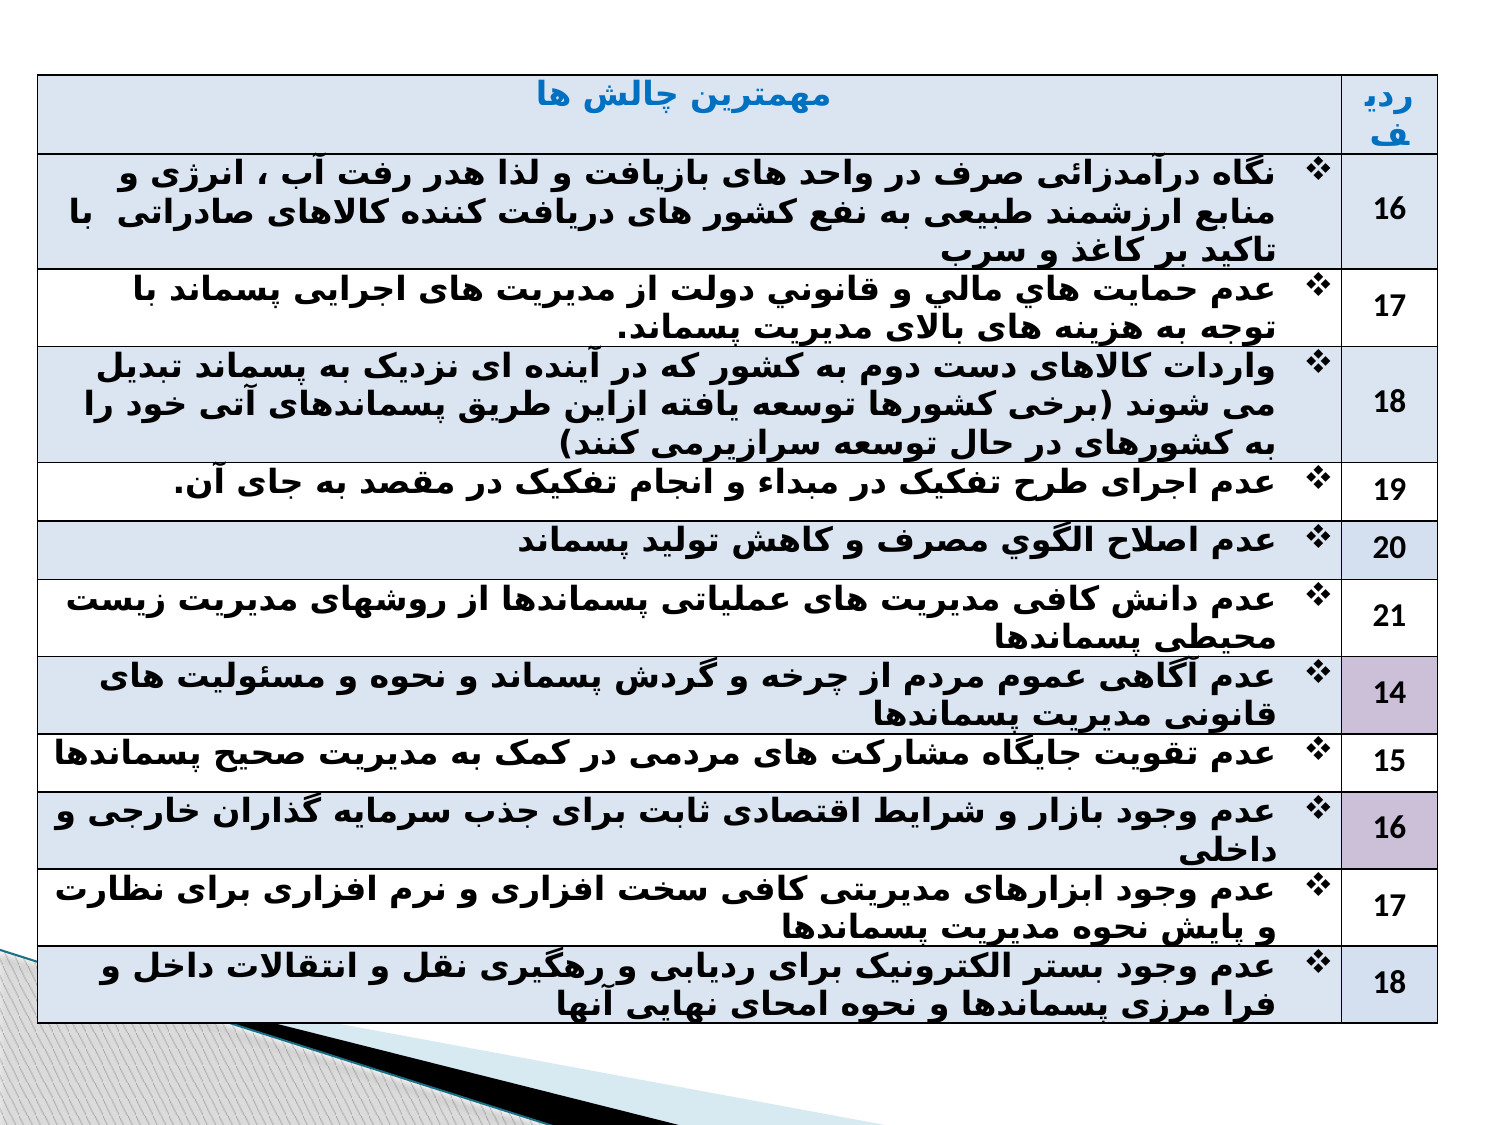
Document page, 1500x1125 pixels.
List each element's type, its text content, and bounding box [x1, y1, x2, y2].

table_cell عدم دانش کافی مدیریت های عملیاتی پسماندها از روشهای مدیریت زیست محیطی پسماندها [38, 580, 1341, 656]
table_cell 21 [1342, 580, 1437, 656]
table_cell 17 [1342, 870, 1437, 945]
table_cell عدم اصلاح الگوي مصرف و كاهش توليد پسماند [38, 522, 1341, 579]
table_cell 20 [1342, 522, 1437, 579]
table_cell 16 [1342, 155, 1437, 268]
table_cell 18 [1342, 947, 1437, 1022]
table_cell واردات کالاهای دست دوم به کشور که در آینده ای نزدیک به پسماند تبدیل می شوند (برخی کشورها توسعه یافته ازاین طریق پسماندهای آتی خود را به کشورهای در حال توسعه سرازیرمی کنند) [38, 347, 1341, 462]
table_cell 15 [1342, 735, 1437, 791]
table_cell عدم وجود ابزارهای مدیریتی کافی سخت افزاری و نرم افزاری برای نظارت و پایش نحوه مدیریت پسماندها [38, 870, 1341, 945]
table_cell 14 [1342, 657, 1437, 733]
table_cell عدم وجود بستر الکترونیک برای ردیابی و رهگیری نقل و انتقالات داخل و فرا مرزی پسماندها و نحوه امحای نهایی آنها [38, 947, 1341, 1022]
table_header مهمترین چالش ها [38, 76, 1341, 153]
table_cell 18 [1342, 347, 1437, 462]
table_cell عدم تقویت جایگاه مشارکت های مردمی در کمک به مدیریت صحیح پسماندها [38, 735, 1341, 791]
table_cell 16 [1342, 793, 1437, 868]
table_cell 17 [1342, 270, 1437, 346]
table_cell عدم آگاهی عموم مردم از چرخه و گردش پسماند و نحوه و مسئولیت های قانونی مدیریت پسماندها [38, 657, 1341, 733]
table_cell عدم حمايت هاي مالي و قانوني دولت از مدیریت های اجرایی پسماند با توجه به هزینه های بالای مدیریت پسماند. [38, 270, 1341, 346]
text_box [0, 0, 1500, 75]
table_cell عدم اجرای طرح تفکیک در مبداء و انجام تفکیک در مقصد به جای آن. [38, 463, 1341, 520]
table_header ردیف [1342, 76, 1437, 153]
table_cell 19 [1342, 463, 1437, 520]
table_cell نگاه درآمدزائی صرف در واحد های بازیافت و لذا هدر رفت آب ، انرژی و منابع ارزشمند طبیعی به نفع کشور های دریافت کننده کالاهای صادراتی با تاکید بر کاغذ و سرب [38, 155, 1341, 268]
table_cell عدم وجود بازار و شرایط اقتصادی ثابت برای جذب سرمایه گذاران خارجی و داخلی [38, 793, 1341, 868]
